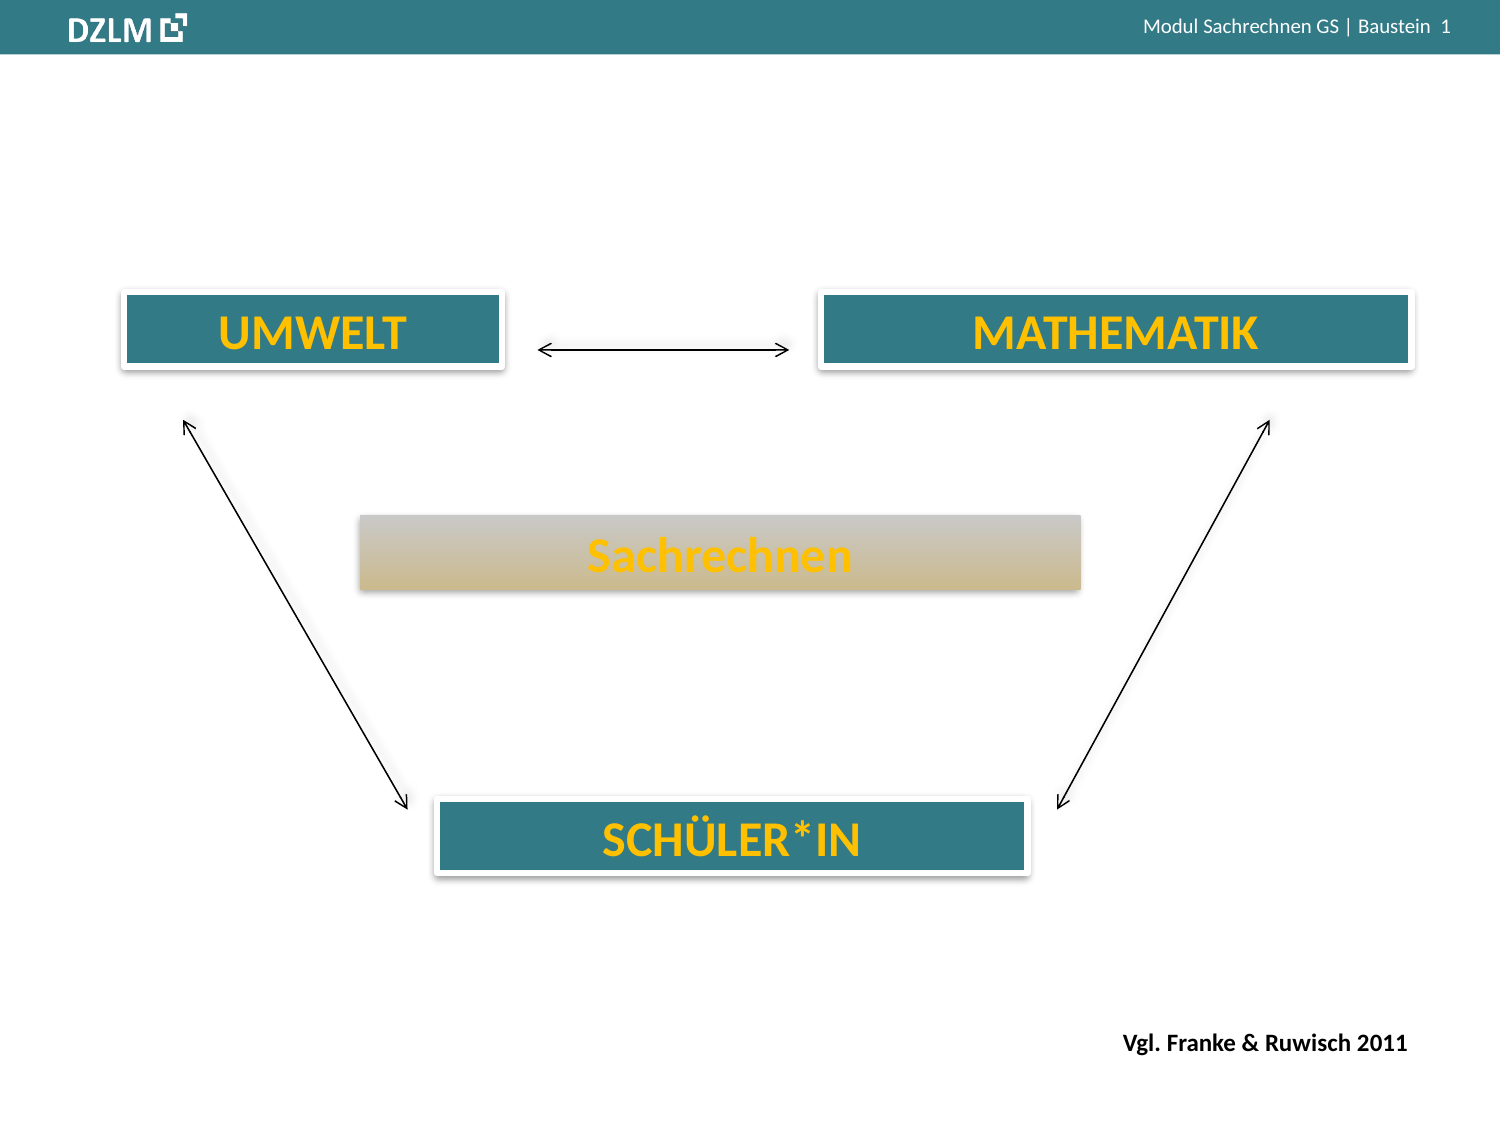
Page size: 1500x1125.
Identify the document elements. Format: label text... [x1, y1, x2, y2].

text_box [1056, 419, 1271, 810]
text_box Schüler*in [434, 796, 1031, 876]
title Vgl. Franke & Ruwisch 2011 [87, 1001, 1424, 1083]
text_box Umwelt [121, 289, 505, 370]
text_box Sachrechnen [412, 515, 1051, 590]
text_box Mathematik [818, 289, 1415, 370]
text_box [182, 419, 408, 810]
